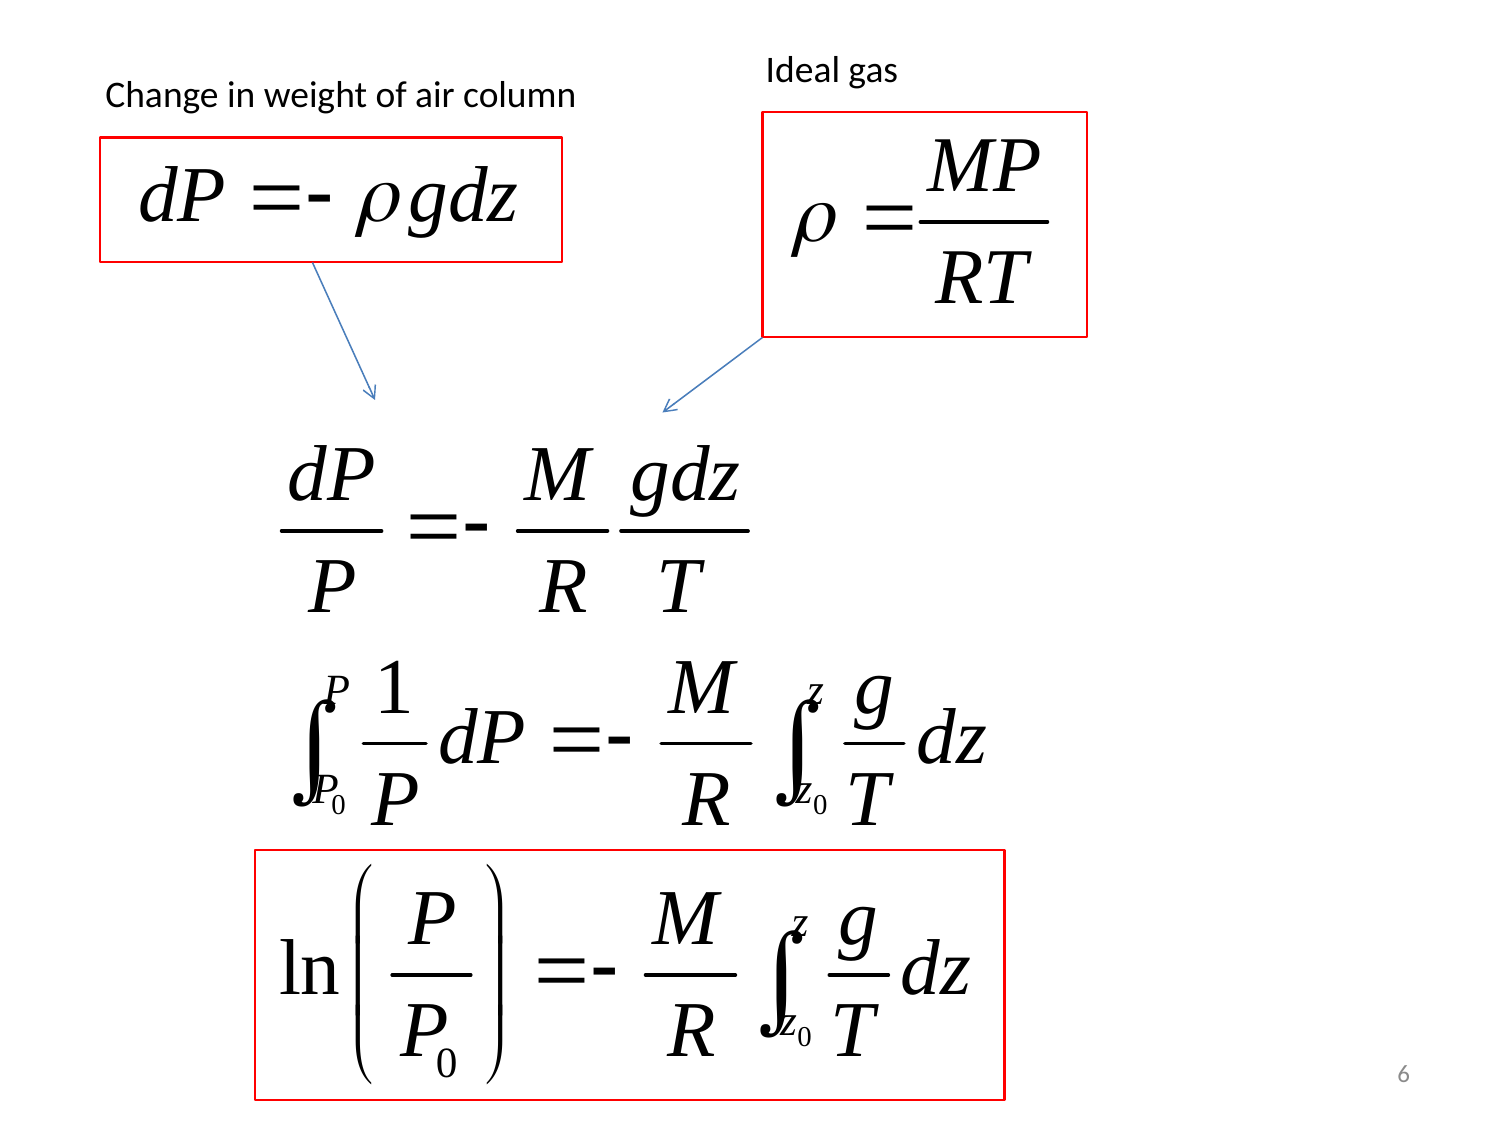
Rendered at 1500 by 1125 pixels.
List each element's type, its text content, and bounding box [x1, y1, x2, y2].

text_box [312, 262, 376, 401]
text_box Ideal gas [750, 37, 914, 98]
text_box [124, 149, 537, 258]
text_box [252, 848, 261, 1102]
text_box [266, 424, 1003, 1102]
text_box Change in weight of air column [90, 62, 592, 123]
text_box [662, 337, 763, 413]
slide_number 6 [1074, 1042, 1425, 1103]
text_box [760, 110, 1090, 339]
text_box [98, 135, 564, 265]
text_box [774, 112, 1064, 321]
